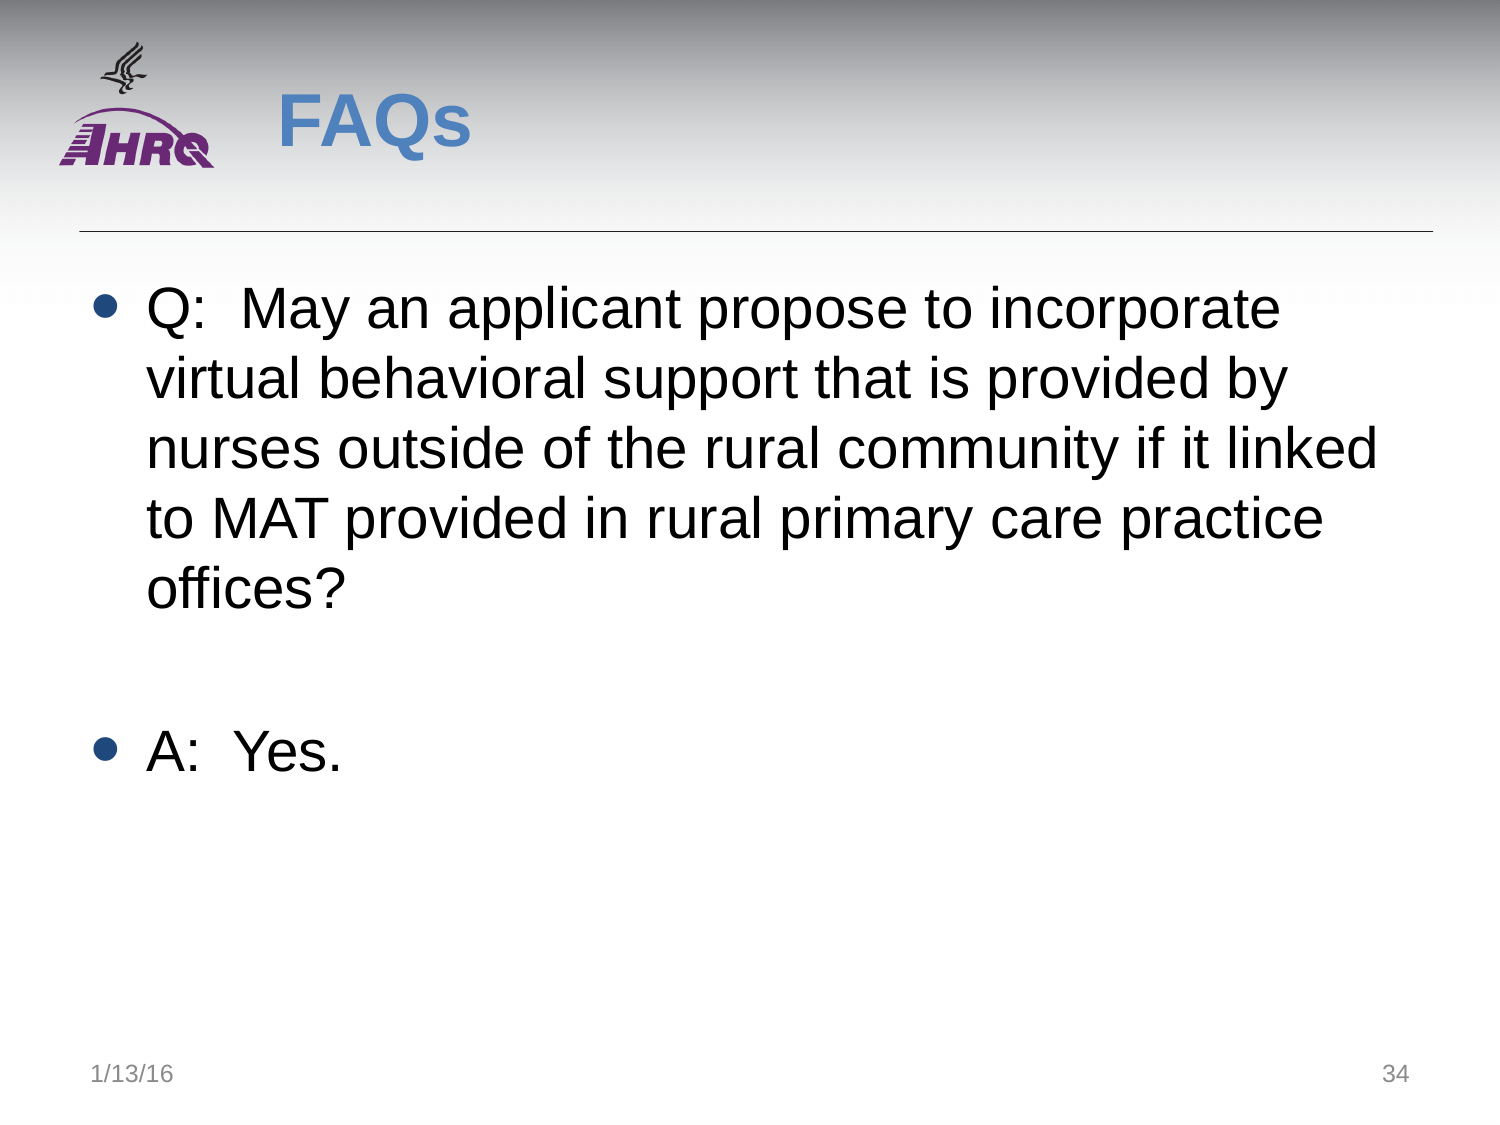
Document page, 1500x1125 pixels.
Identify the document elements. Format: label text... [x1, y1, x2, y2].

picture [0, 0, 1500, 1125]
slide_number 34 [1074, 1042, 1425, 1103]
title FAQs [262, 45, 1425, 188]
list Q: May an applicant propose to incorporate virtual behavioral support that is provided by nurses outside of the rural community if it linked to MAT provided in rural primary care practice offices? A: Yes. [75, 262, 1425, 1005]
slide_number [75, 1042, 425, 1103]
